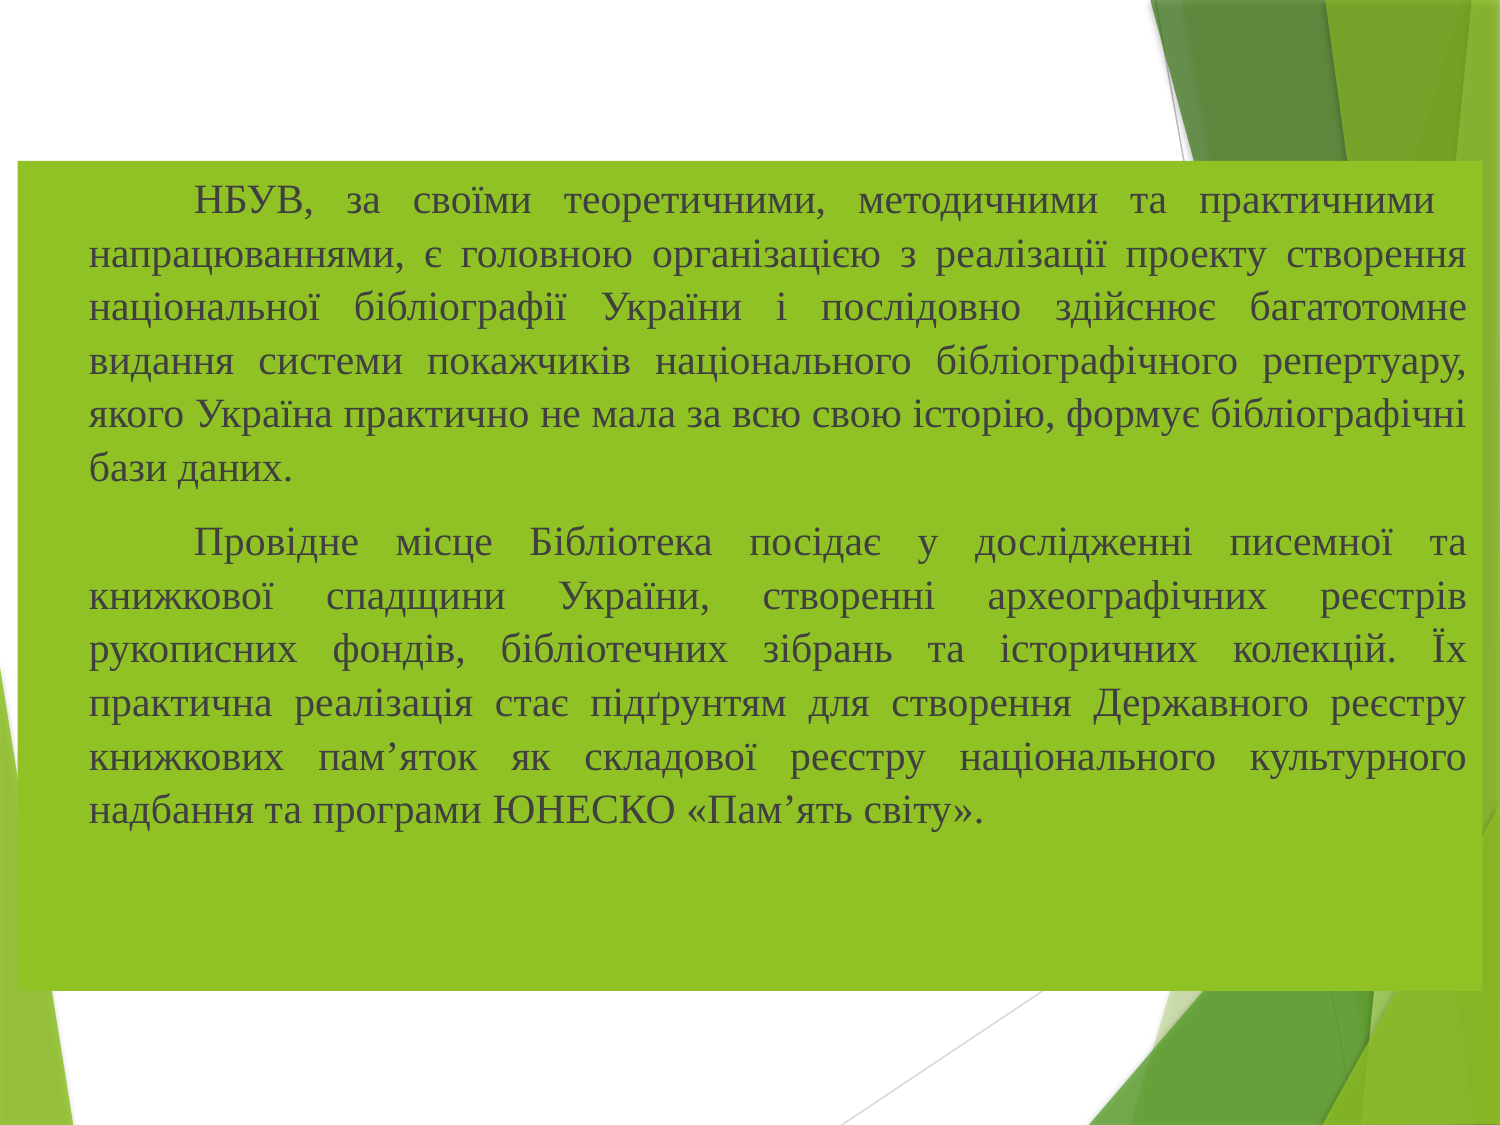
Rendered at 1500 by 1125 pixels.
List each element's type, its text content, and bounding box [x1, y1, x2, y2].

list НБУВ, за своїми теоретичними, методичними та практичними напрацюваннями, є головною організацією з реалізації проекту створення національної бібліографії України і послідовно здійснює багатотомне видання системи покажчиків національного бібліографічного репертуару, якого Україна практично не мала за всю свою історію, формує бібліографічні бази даних. Провідне місце Бібліотека посідає у дослідженні писемної та книжкової спадщини України, створенні археографічних реєстрів рукописних фондів, бібліотечних зібрань та історичних колекцій. Їх практична реалізація стає підґрунтям для створення Державного реєстру книжкових пам’яток як складової реєстру національного культурного надбання та програми ЮНЕСКО «Пам’ять світу». [17, 160, 1483, 991]
